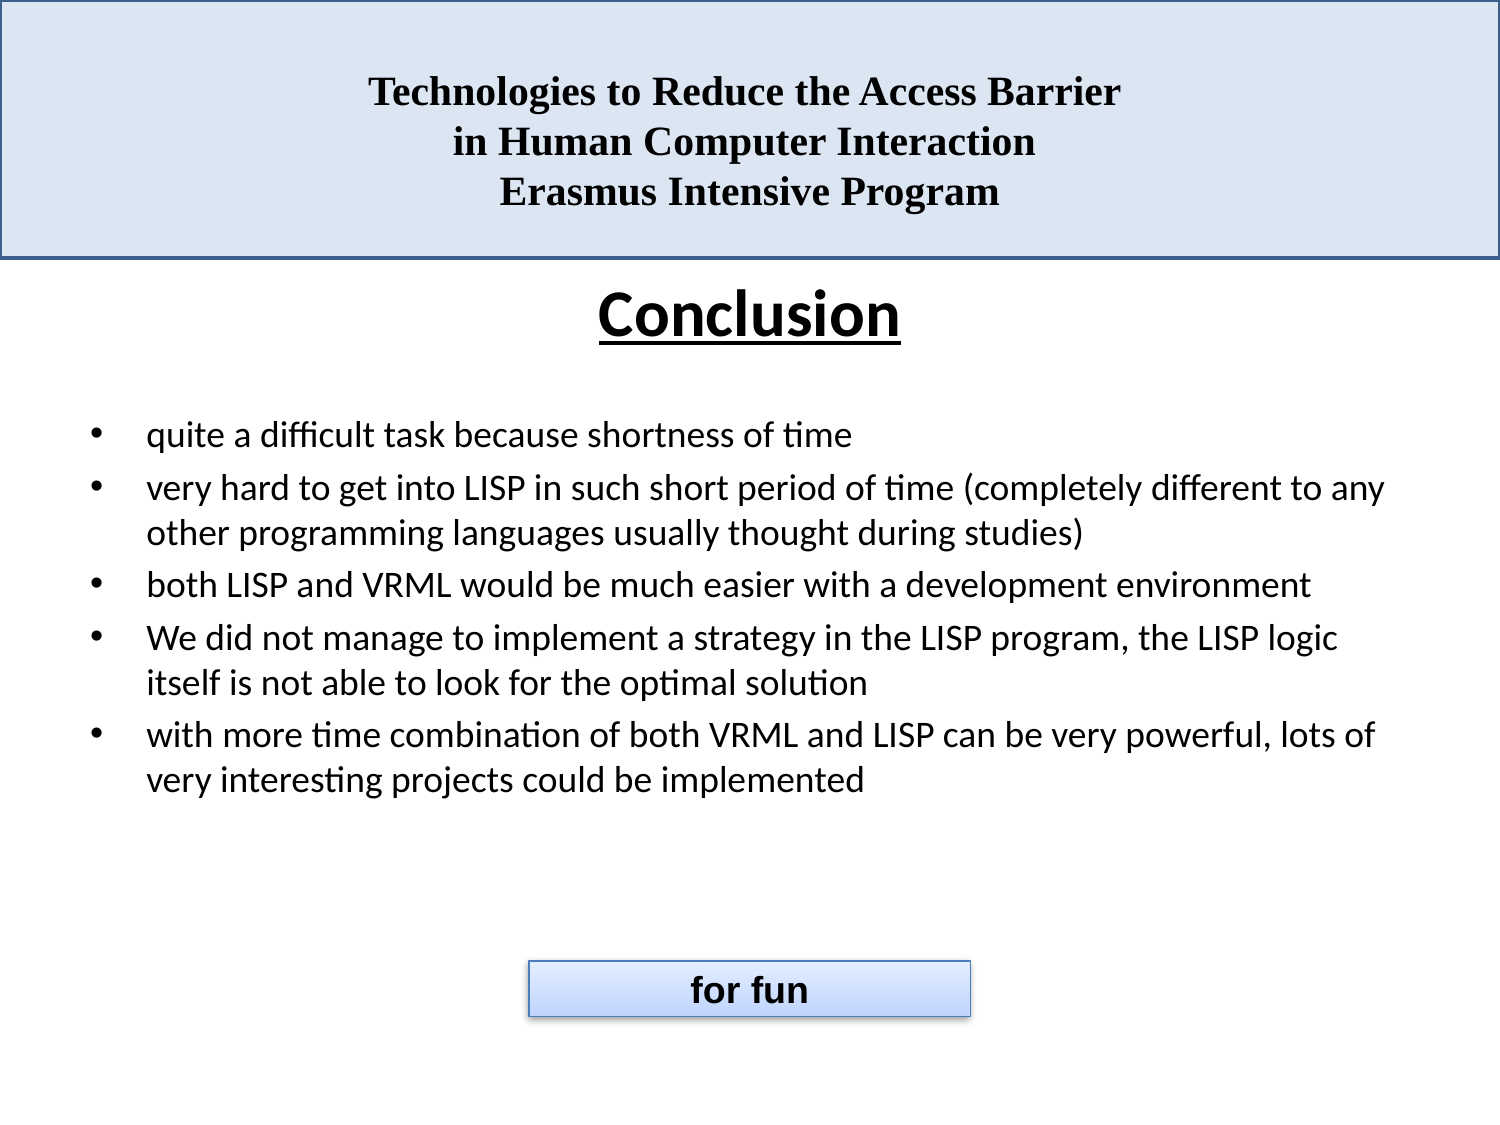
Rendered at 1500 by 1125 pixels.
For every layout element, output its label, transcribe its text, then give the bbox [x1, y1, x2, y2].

text_box for fun [528, 960, 971, 1017]
text_box [0, 0, 1500, 260]
title Technologies to Reduce the Access Barrier in Human Computer Interaction Erasmus Intensive Program [75, 45, 1425, 233]
list Conclusion quite a difficult task because shortness of time very hard to get into LISP in such short period of time (completely different to any other programming languages usually thought during studies) both LISP and VRML would be much easier with a development environment We did not manage to implement a strategy in the LISP program, the LISP logic itself is not able to look for the optimal solution with more time combination of both VRML and LISP can be very powerful, lots of very interesting projects could be implemented [75, 262, 1425, 1005]
